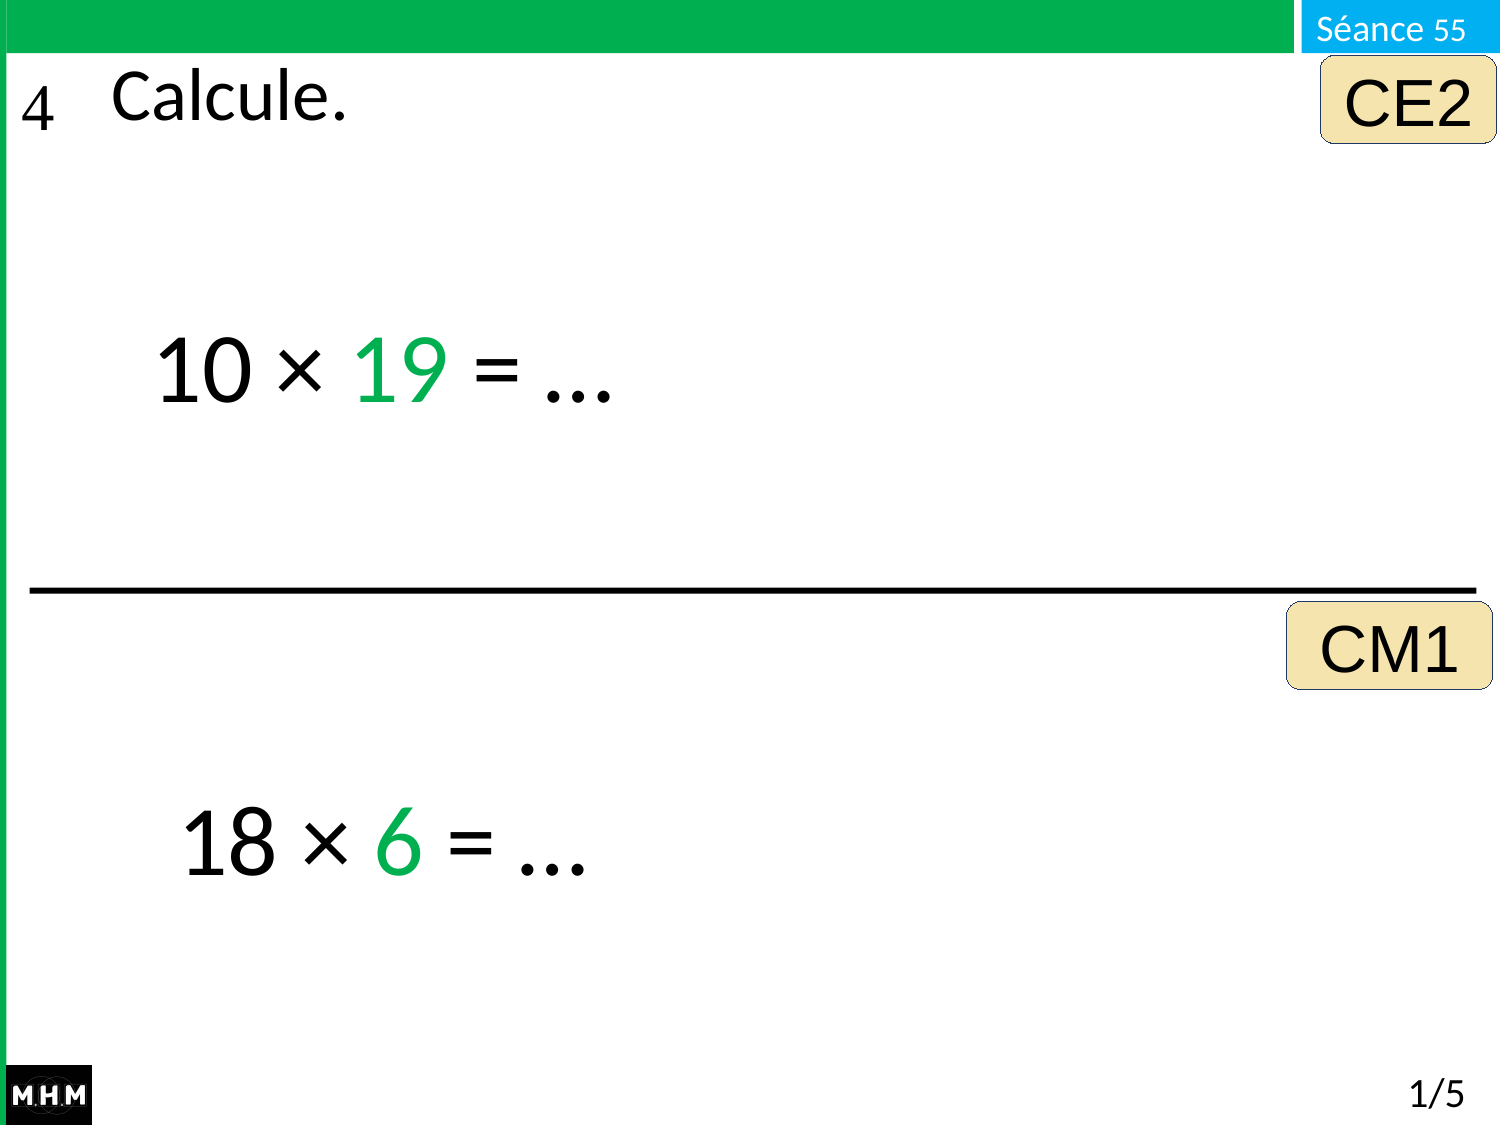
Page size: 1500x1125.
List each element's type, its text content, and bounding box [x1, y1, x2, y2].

picture [6, 1065, 92, 1125]
text_box CE2 [1320, 55, 1497, 144]
list 1/5 [1373, 1064, 1500, 1125]
text_box CM1 [1286, 601, 1493, 690]
text_box 18 × 6 = … [96, 767, 669, 903]
text_box 10 × 19 = … [96, 295, 669, 430]
title Calcule. [96, 57, 1330, 144]
